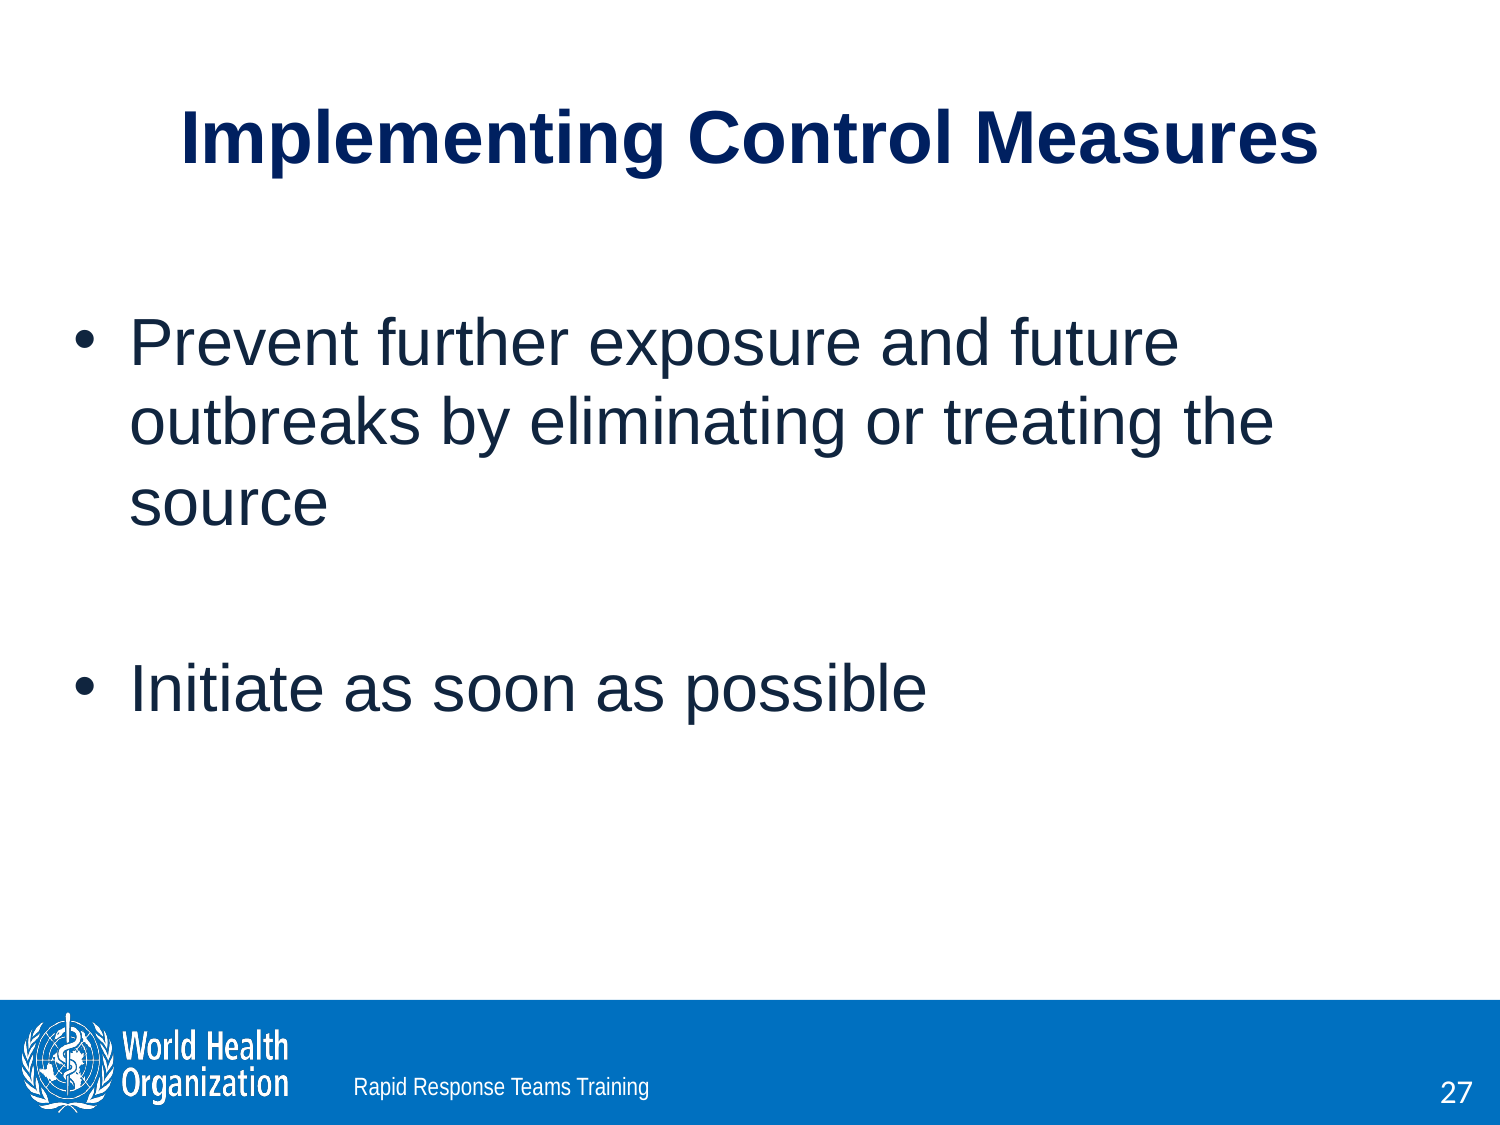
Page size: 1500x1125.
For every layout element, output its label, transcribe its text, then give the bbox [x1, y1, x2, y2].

picture [21, 1012, 288, 1113]
text_box Prevent further exposure and future outbreaks by eliminating or treating the source Initiate as soon as possible [58, 290, 1437, 1059]
text_box Implementing Control Measures [62, 81, 1439, 244]
